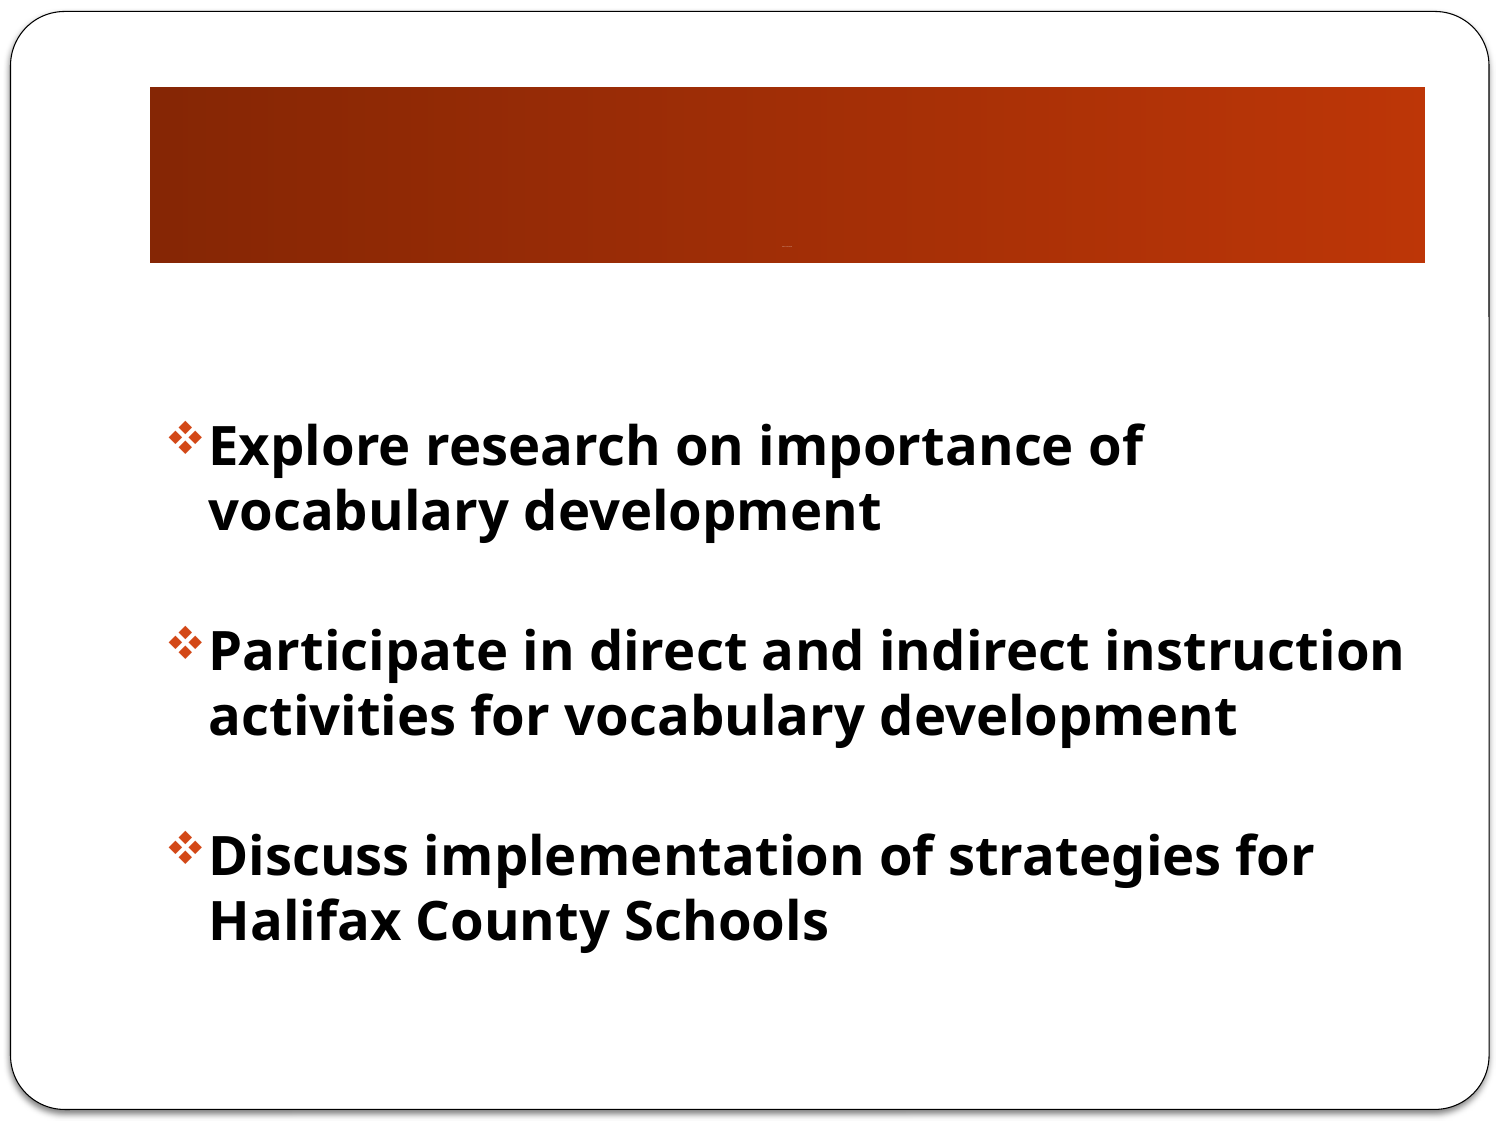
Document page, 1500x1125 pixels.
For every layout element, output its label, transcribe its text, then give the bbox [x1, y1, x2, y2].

title Goals for This Session [150, 87, 1425, 263]
list Explore research on importance of vocabulary development Participate in direct and indirect instruction activities for vocabulary development Discuss implementation of strategies for Halifax County Schools [150, 337, 1425, 1025]
